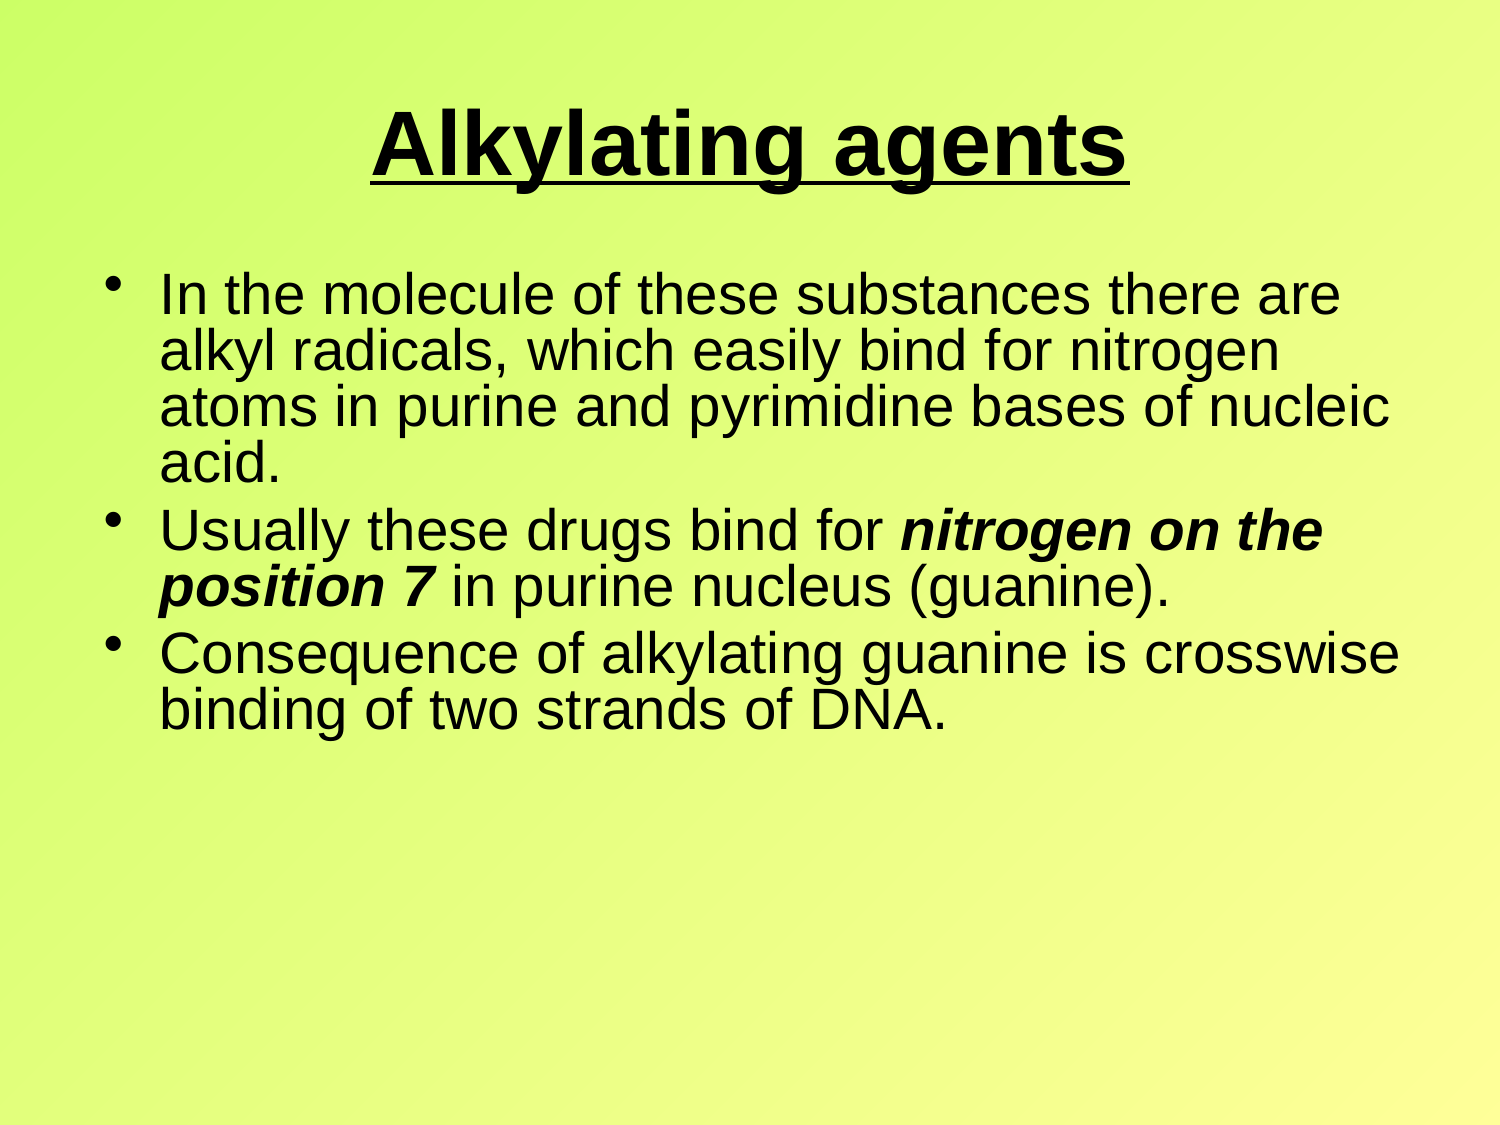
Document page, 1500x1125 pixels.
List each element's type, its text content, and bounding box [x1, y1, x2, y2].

title Alkylating agents [75, 45, 1425, 233]
list In the molecule of these substances there are alkyl radicals, which easily bind for nitrogen atoms in purine and pyrimidine bases of nucleic acid. Usually these drugs bind for nitrogen on the position 7 in purine nucleus (guanine). Consequence of alkylating guanine is crosswise binding of two strands of DNA. [88, 262, 1425, 1059]
